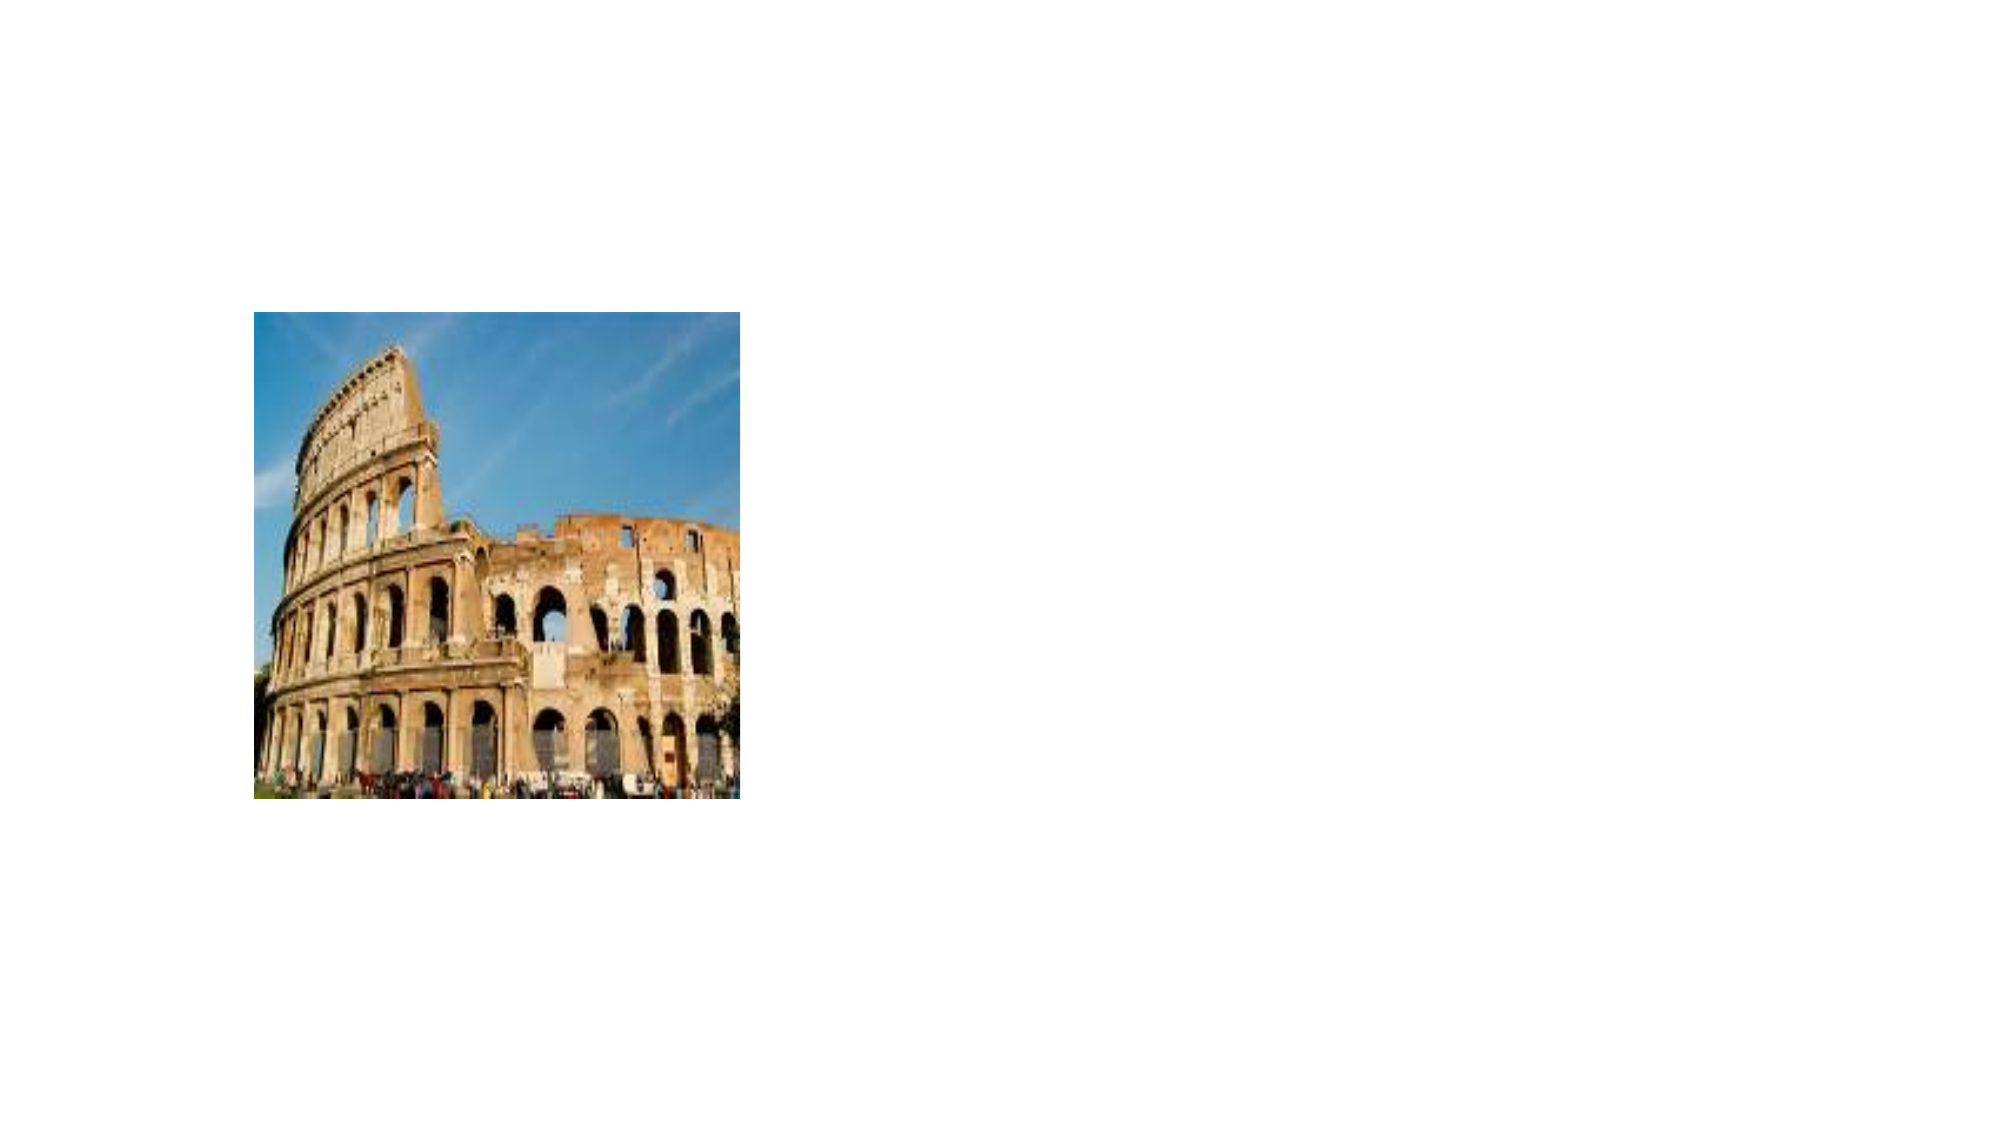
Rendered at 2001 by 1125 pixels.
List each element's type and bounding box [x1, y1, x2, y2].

picture [254, 312, 741, 799]
